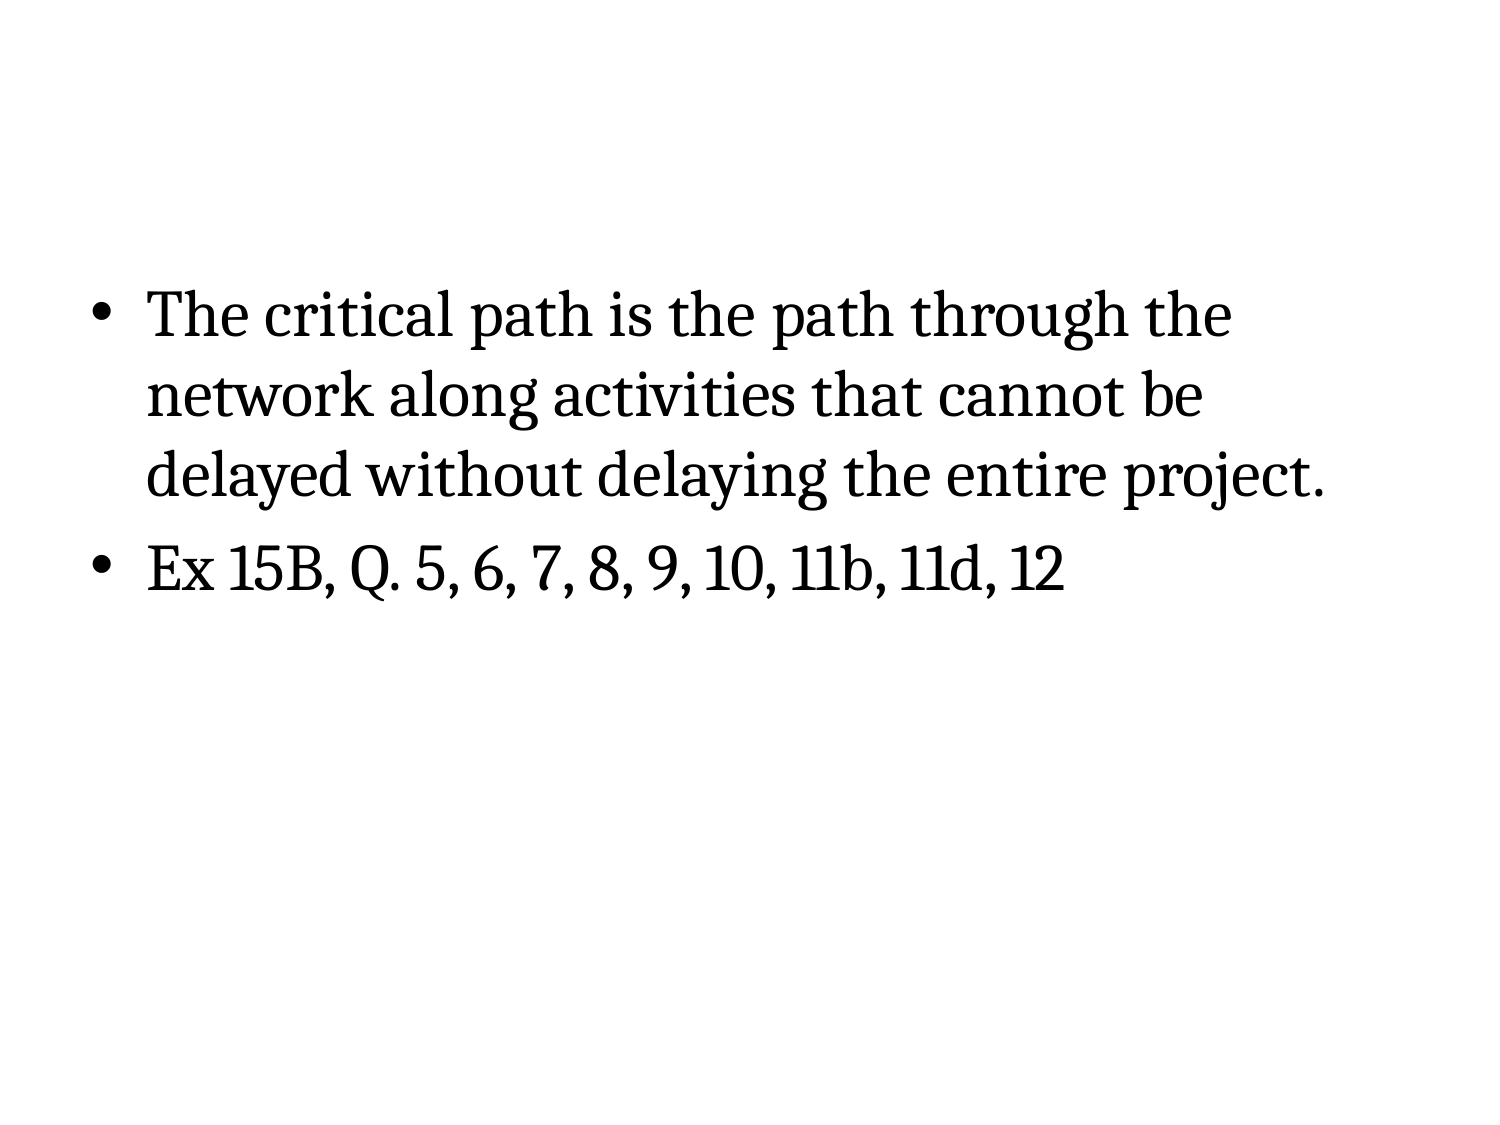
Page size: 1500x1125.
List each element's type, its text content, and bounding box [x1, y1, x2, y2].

list The critical path is the path through the network along activities that cannot be delayed without delaying the entire project. Ex 15B, Q. 5, 6, 7, 8, 9, 10, 11b, 11d, 12 [75, 262, 1425, 1005]
